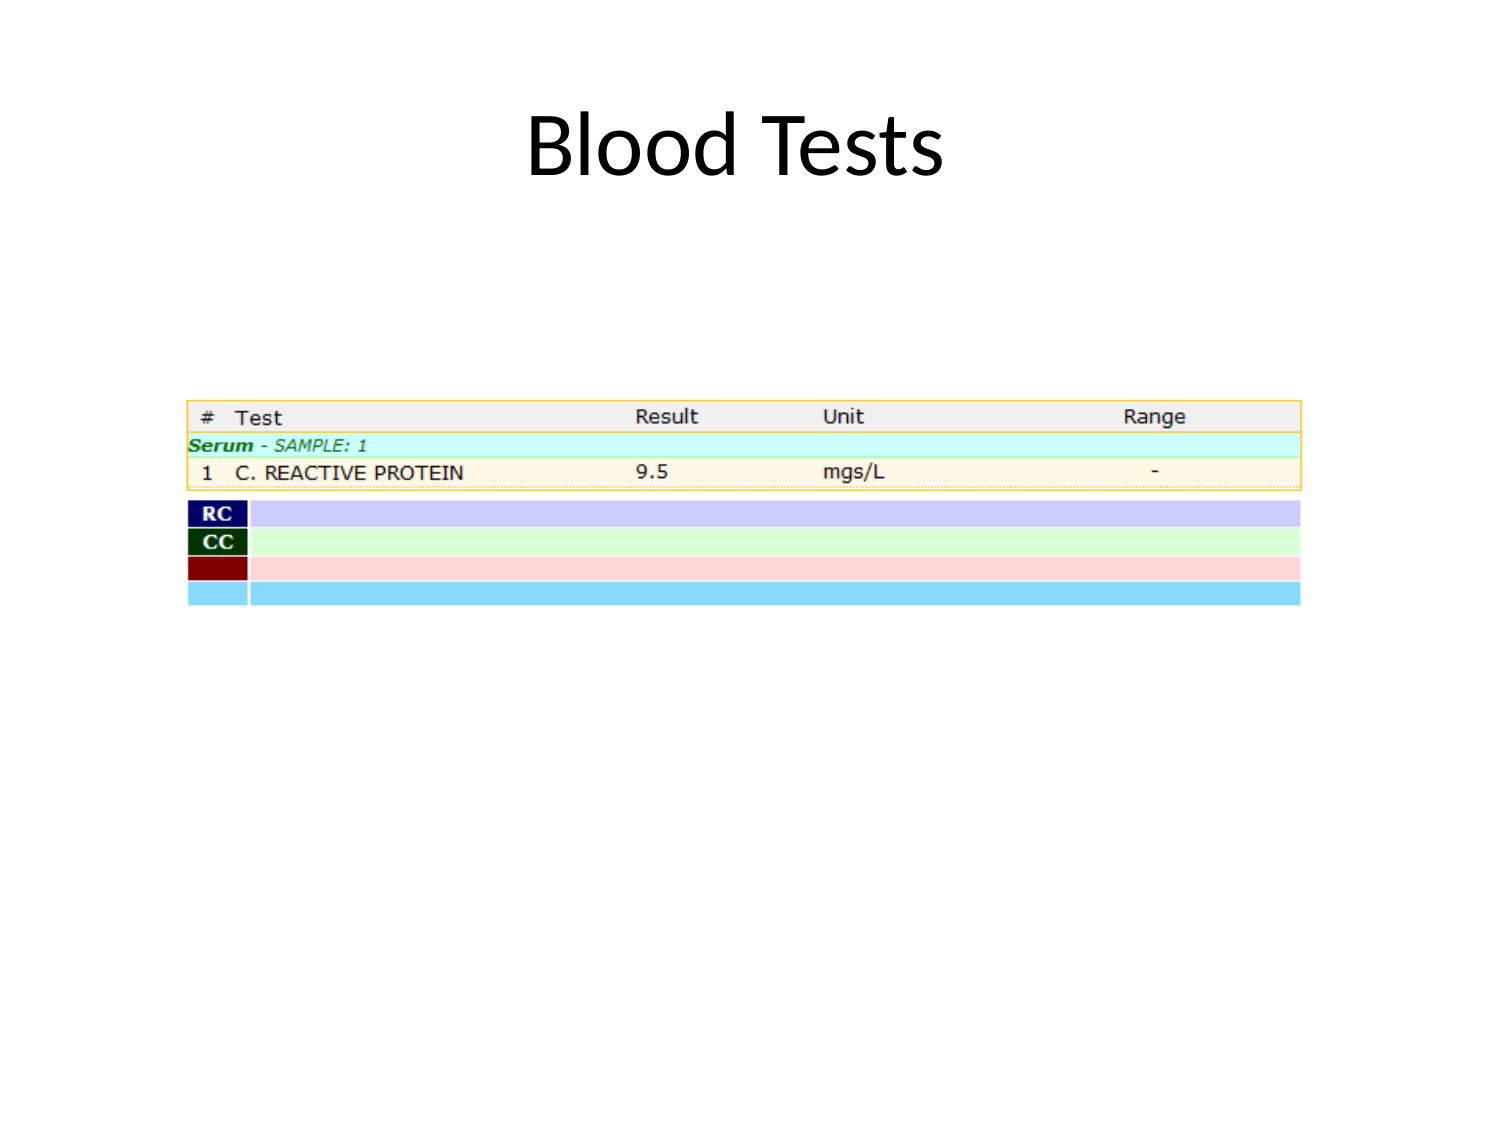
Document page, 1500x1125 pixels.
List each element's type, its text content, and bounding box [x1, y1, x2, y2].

title Blood Tests [75, 45, 1425, 233]
text_box [168, 394, 1332, 731]
